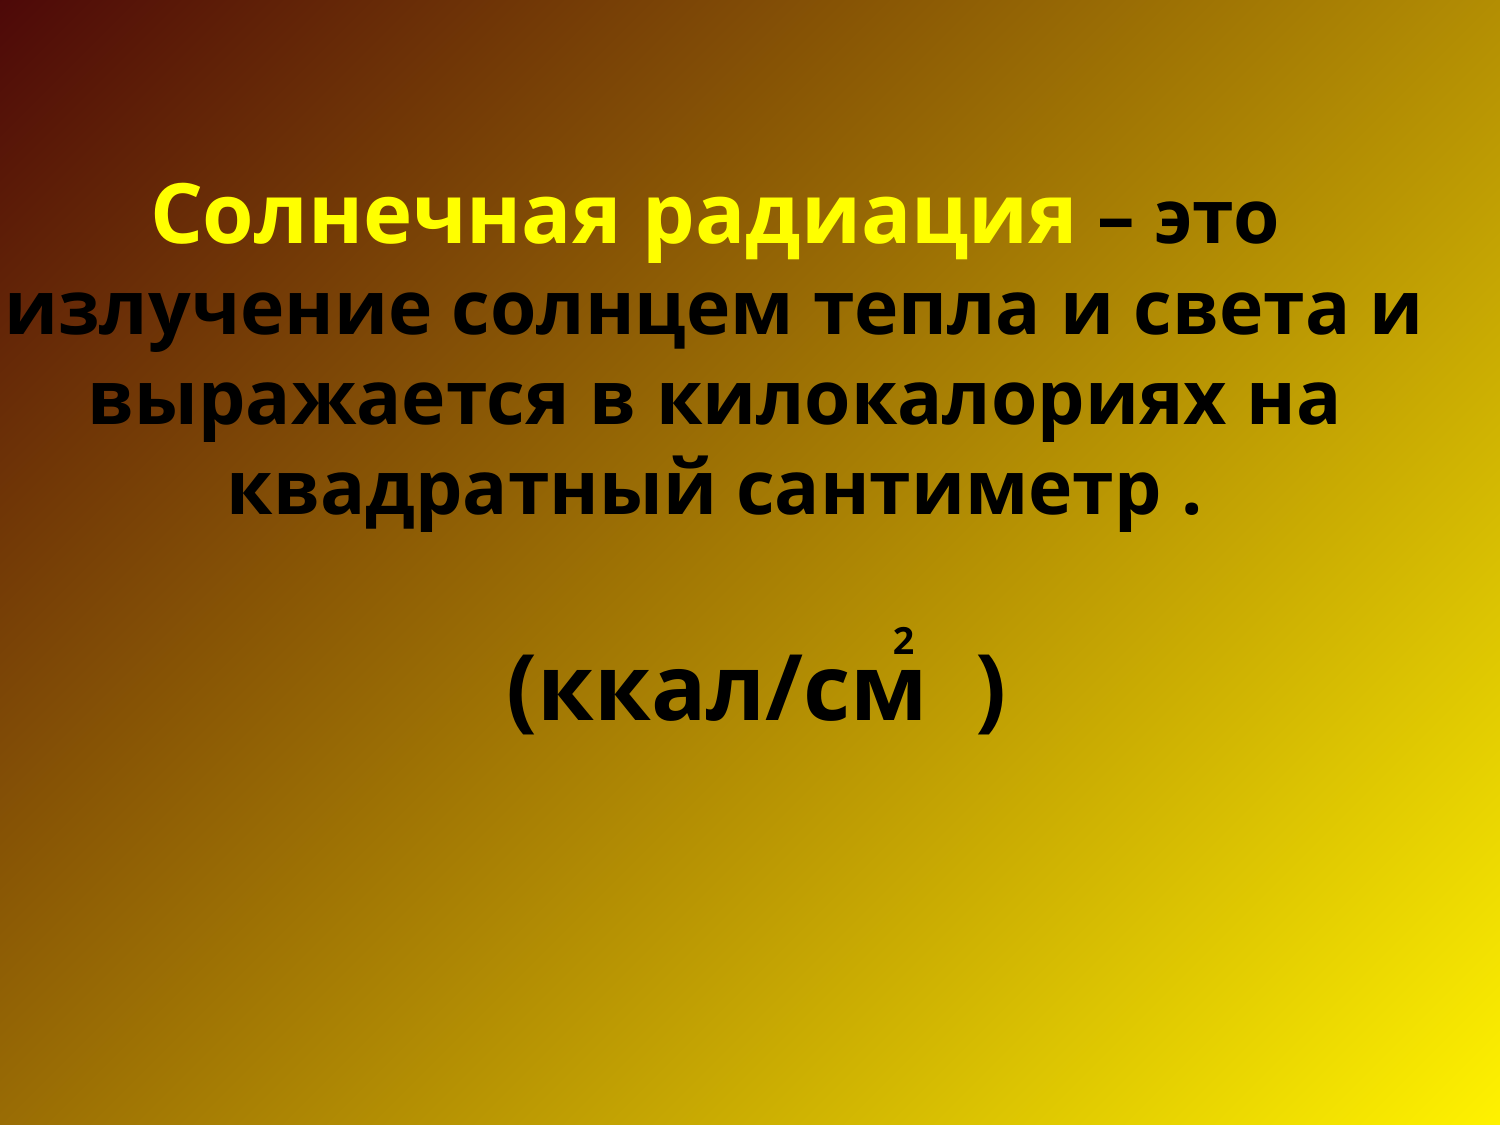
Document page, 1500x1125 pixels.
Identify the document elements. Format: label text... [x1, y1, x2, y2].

text_box (ккал/см ) [492, 621, 1032, 746]
text_box Солнечная радиация – это излучение солнцем тепла и света и выражается в килокалориях на квадратный сантиметр . [0, 152, 1465, 538]
text_box 2 [878, 609, 930, 670]
